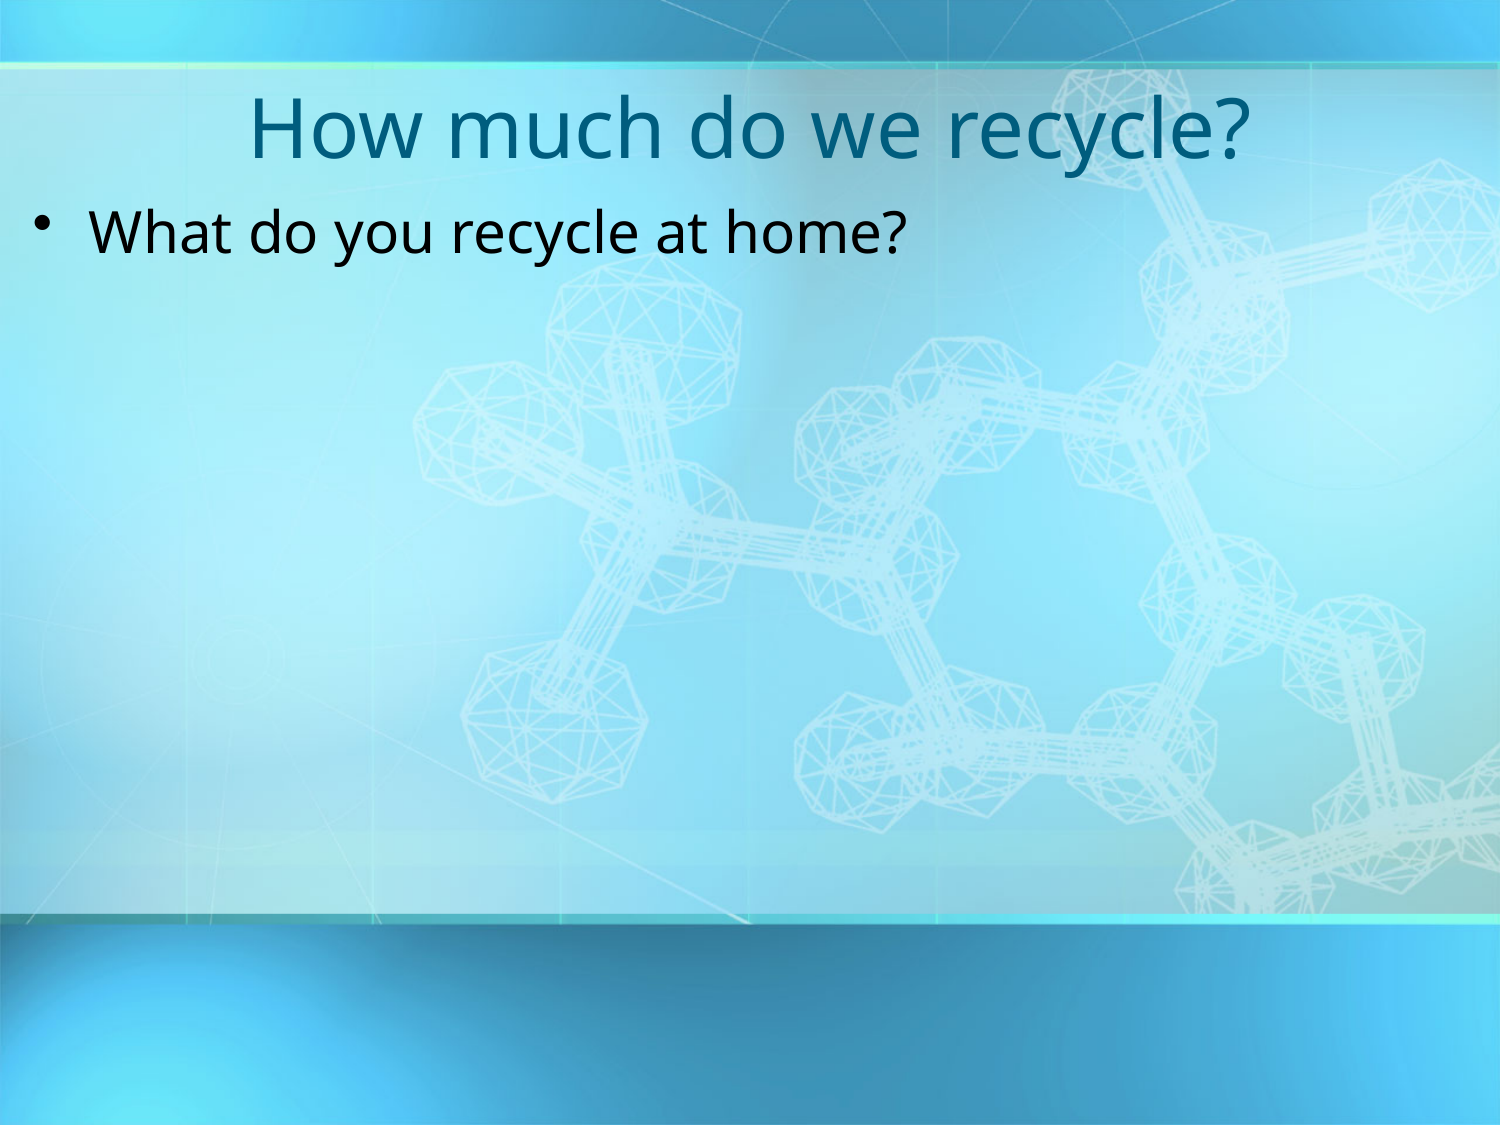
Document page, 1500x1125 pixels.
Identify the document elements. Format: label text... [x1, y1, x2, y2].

list What do you recycle at home? [17, 187, 1483, 900]
title How much do we recycle? [17, 75, 1483, 175]
picture [0, 0, 1500, 1125]
